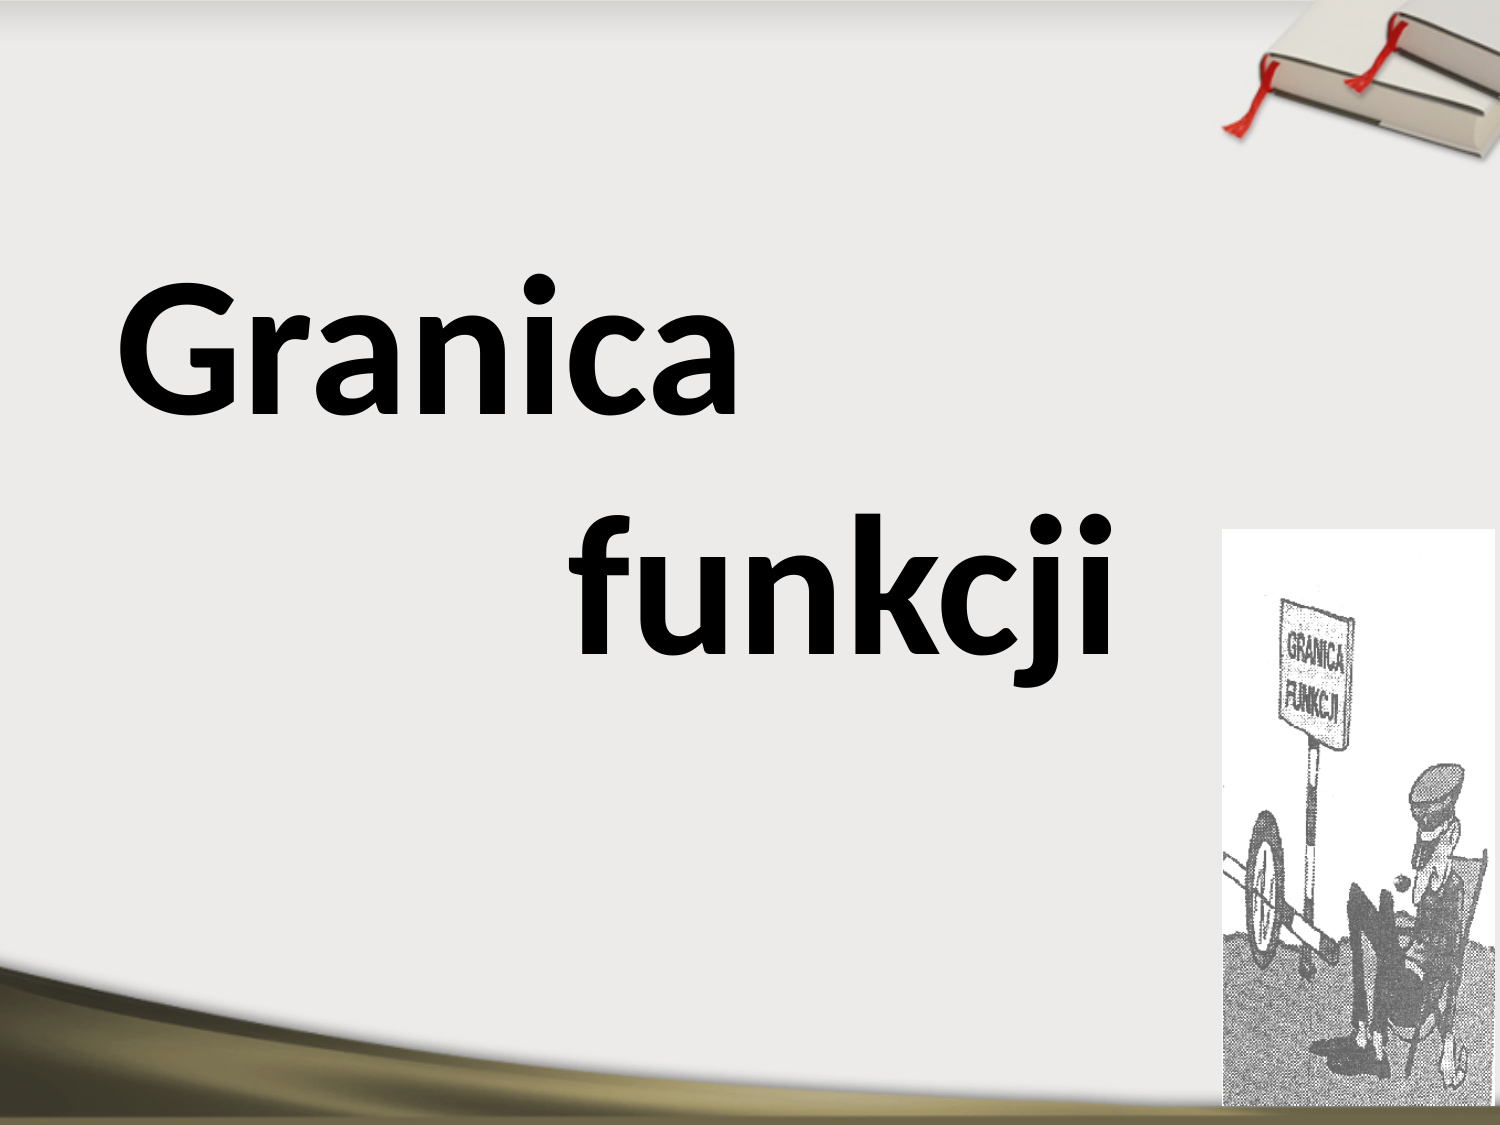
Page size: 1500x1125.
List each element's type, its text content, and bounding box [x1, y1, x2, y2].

picture [0, 0, 1500, 1125]
title Granica funkcji [100, 338, 1250, 811]
